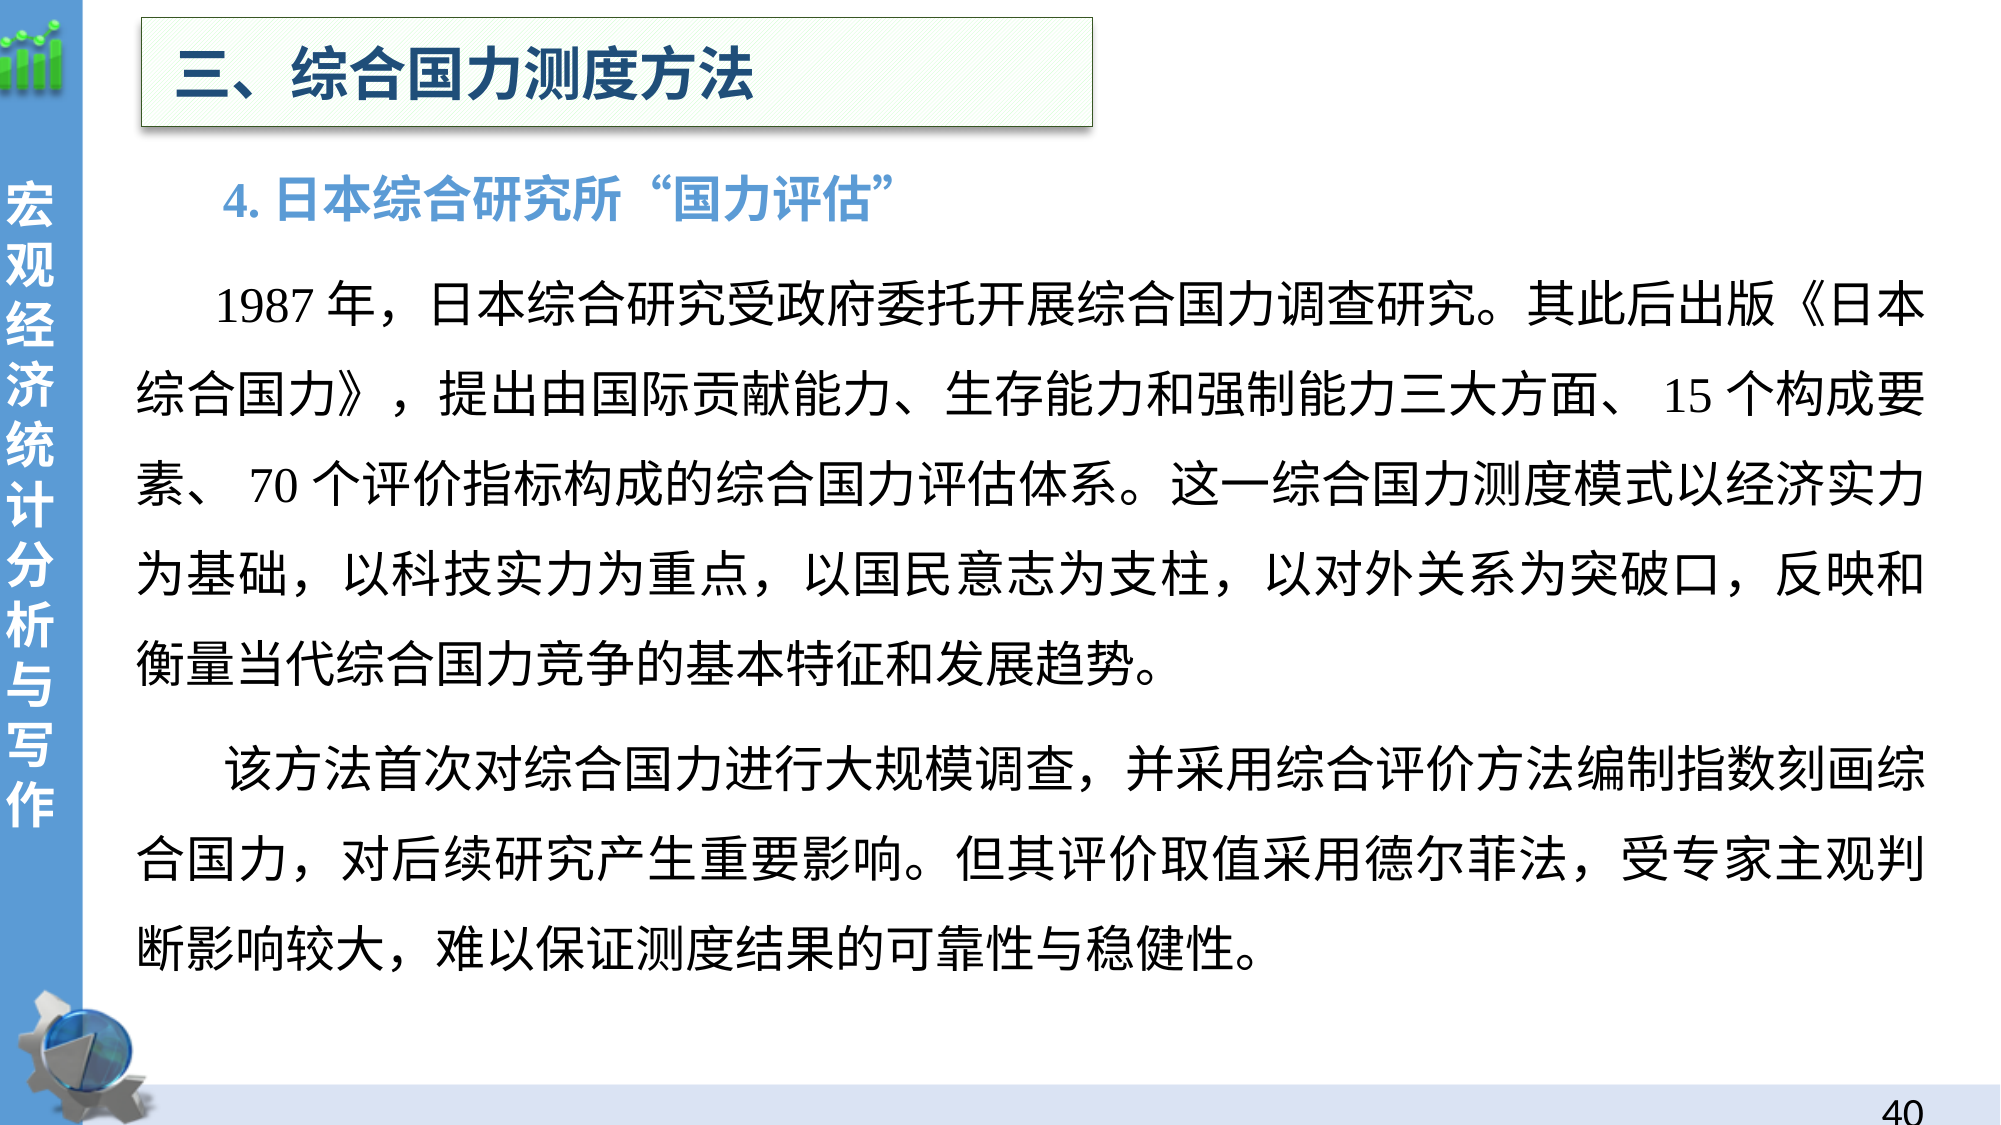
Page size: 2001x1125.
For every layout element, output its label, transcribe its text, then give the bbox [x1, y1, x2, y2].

slide_number 39 [1786, 1085, 1940, 1125]
list [108, 154, 1977, 1064]
picture [0, 0, 2001, 1125]
text_box 4.日本综合研究所“国力评估” 1987年，日本综合研究受政府委托开展综合国力调查研究。其此后出版《日本综合国力》，提出由国际贡献能力、生存能力和强制能力三大方面、15个构成要素、70个评价指标构成的综合国力评估体系。这一综合国力测度模式以经济实力为基础，以科技实力为重点，以国民意志为支柱，以对外关系为突破口，反映和衡量当代综合国力竞争的基本特征和发展趋势。 该方法首次对综合国力进行大规模调查，并采用综合评价方法编制指数刻画综合国力，对后续研究产生重要影响。但其评价取值采用德尔菲法，受专家主观判断影响较大，难以保证测度结果的可靠性与稳健性。 [120, 130, 1942, 913]
text_box 三、综合国力测度方法 [141, 17, 1093, 127]
